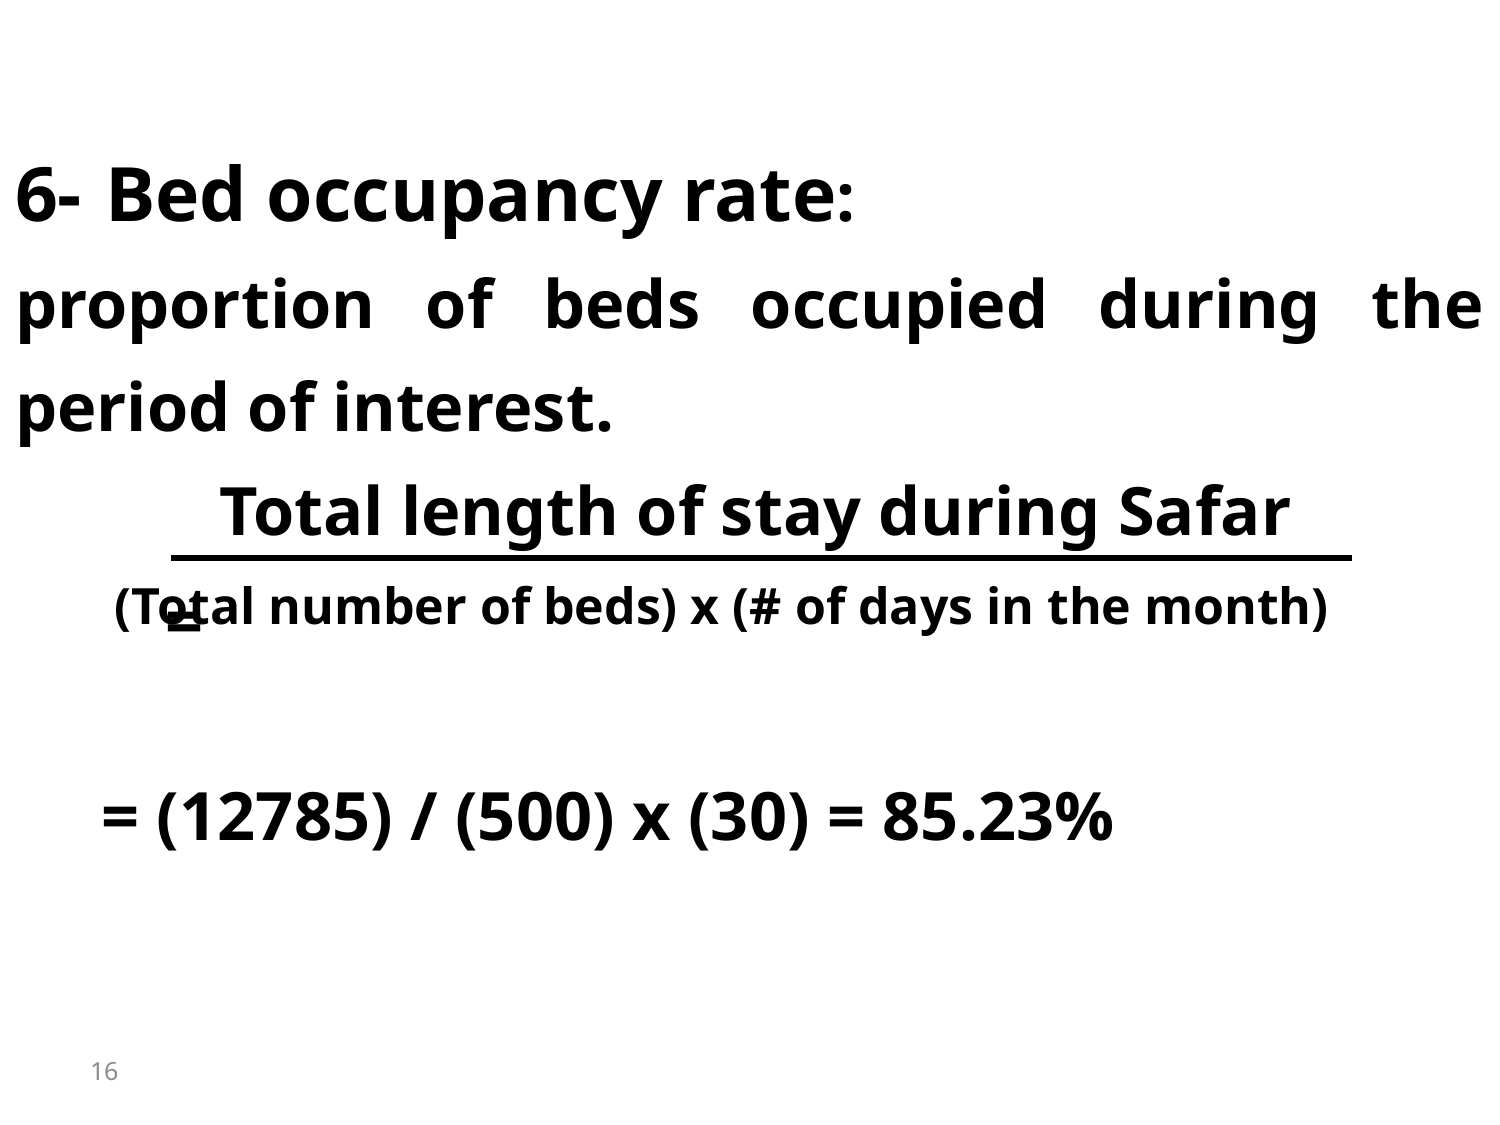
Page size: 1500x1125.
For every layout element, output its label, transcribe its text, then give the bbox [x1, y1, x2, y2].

text_box 6- Bed occupancy rate: proportion of beds occupied during the period of interest. = = (12785) / (500) x (30) = 85.23% [0, 122, 1500, 862]
text_box (Total number of beds) x (# of days in the month) [100, 567, 1483, 643]
text_box Total length of stay during Safar [204, 461, 1307, 555]
slide_number 16 [75, 1042, 425, 1103]
